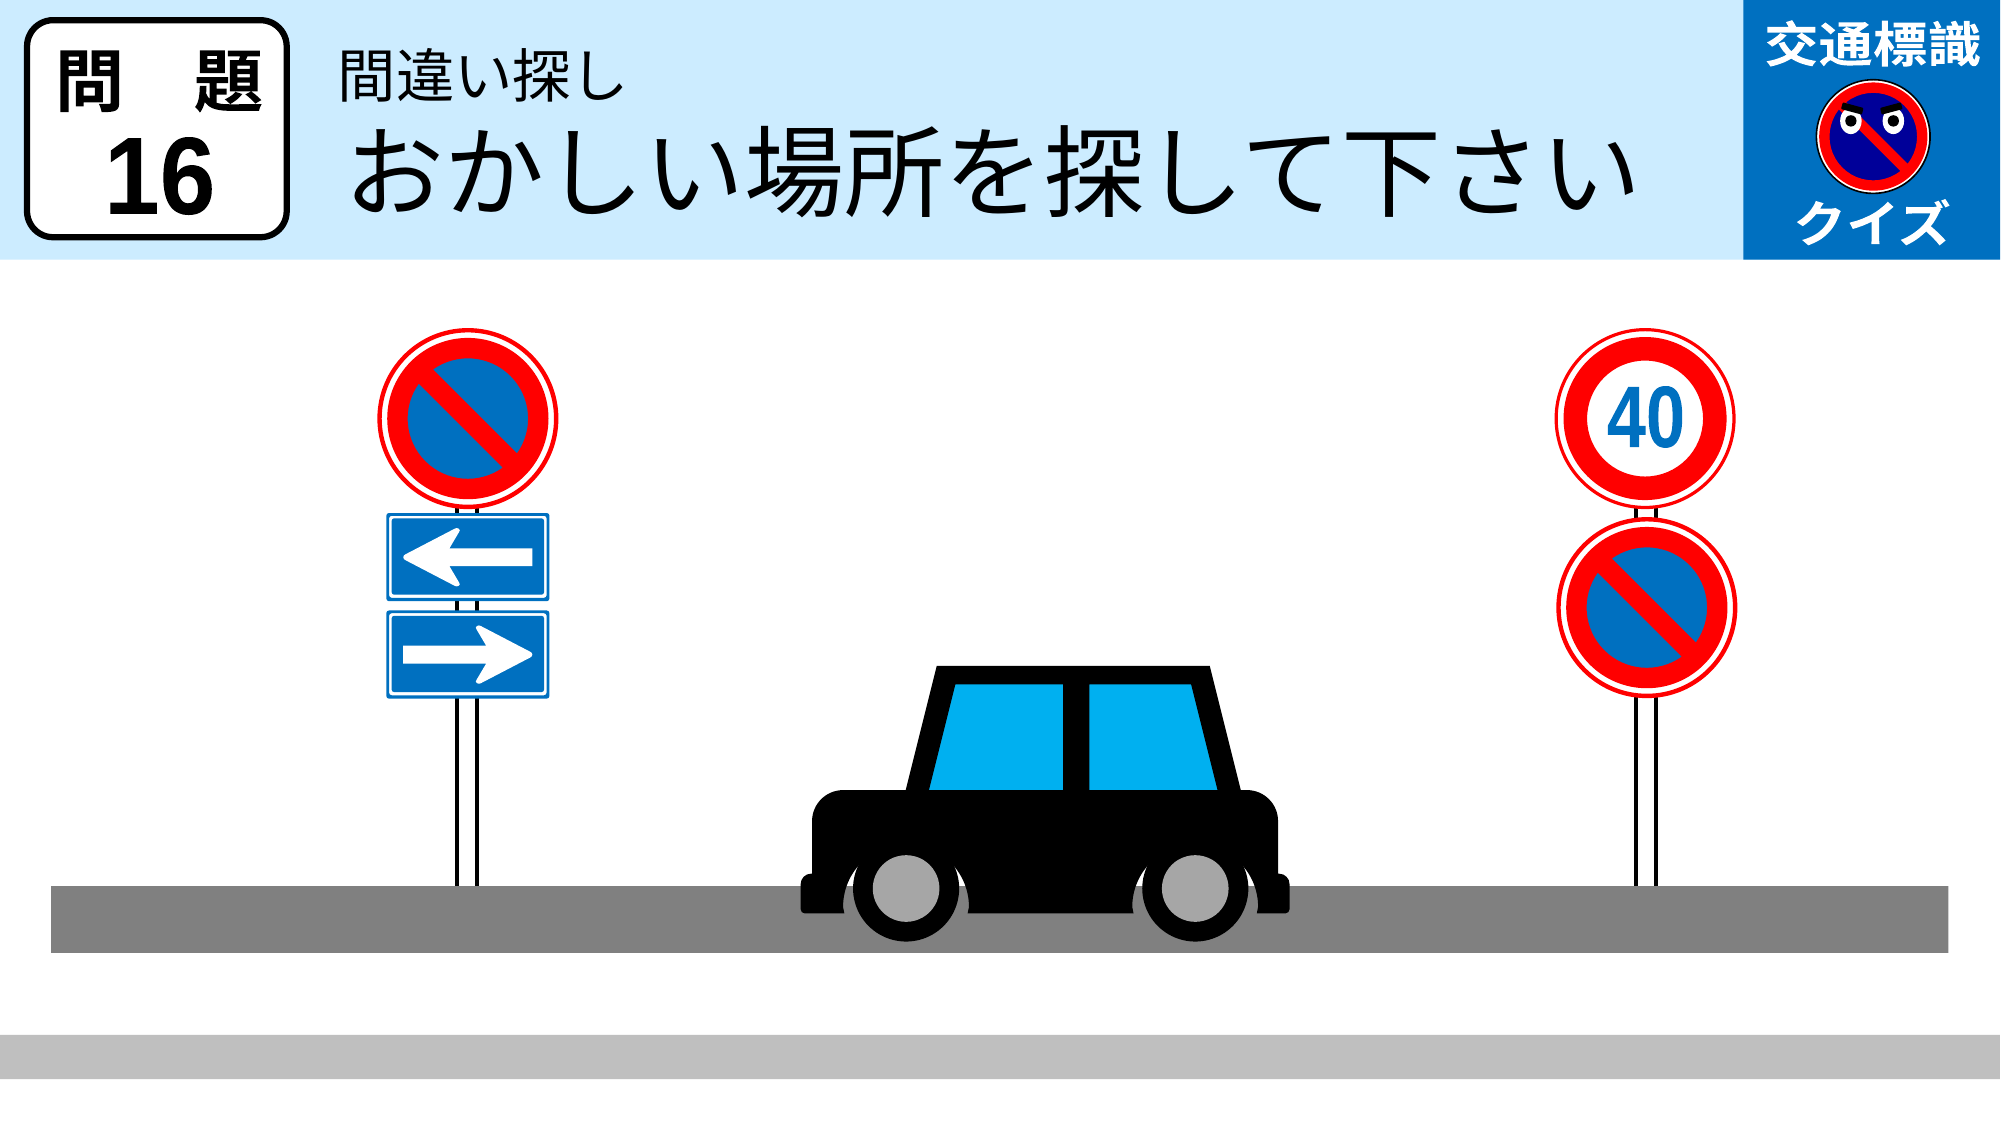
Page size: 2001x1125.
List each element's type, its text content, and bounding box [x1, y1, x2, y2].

text_box [51, 886, 1949, 953]
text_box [386, 610, 550, 699]
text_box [1556, 516, 1738, 699]
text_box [1554, 705, 1736, 889]
text_box 間違い探し [323, 32, 645, 117]
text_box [377, 327, 559, 510]
text_box おかしい場所を探して下さい [329, 101, 1657, 237]
text_box [455, 707, 479, 886]
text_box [800, 665, 1290, 942]
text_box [1554, 327, 1736, 517]
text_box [386, 518, 550, 602]
text_box [0, 1034, 2000, 1080]
